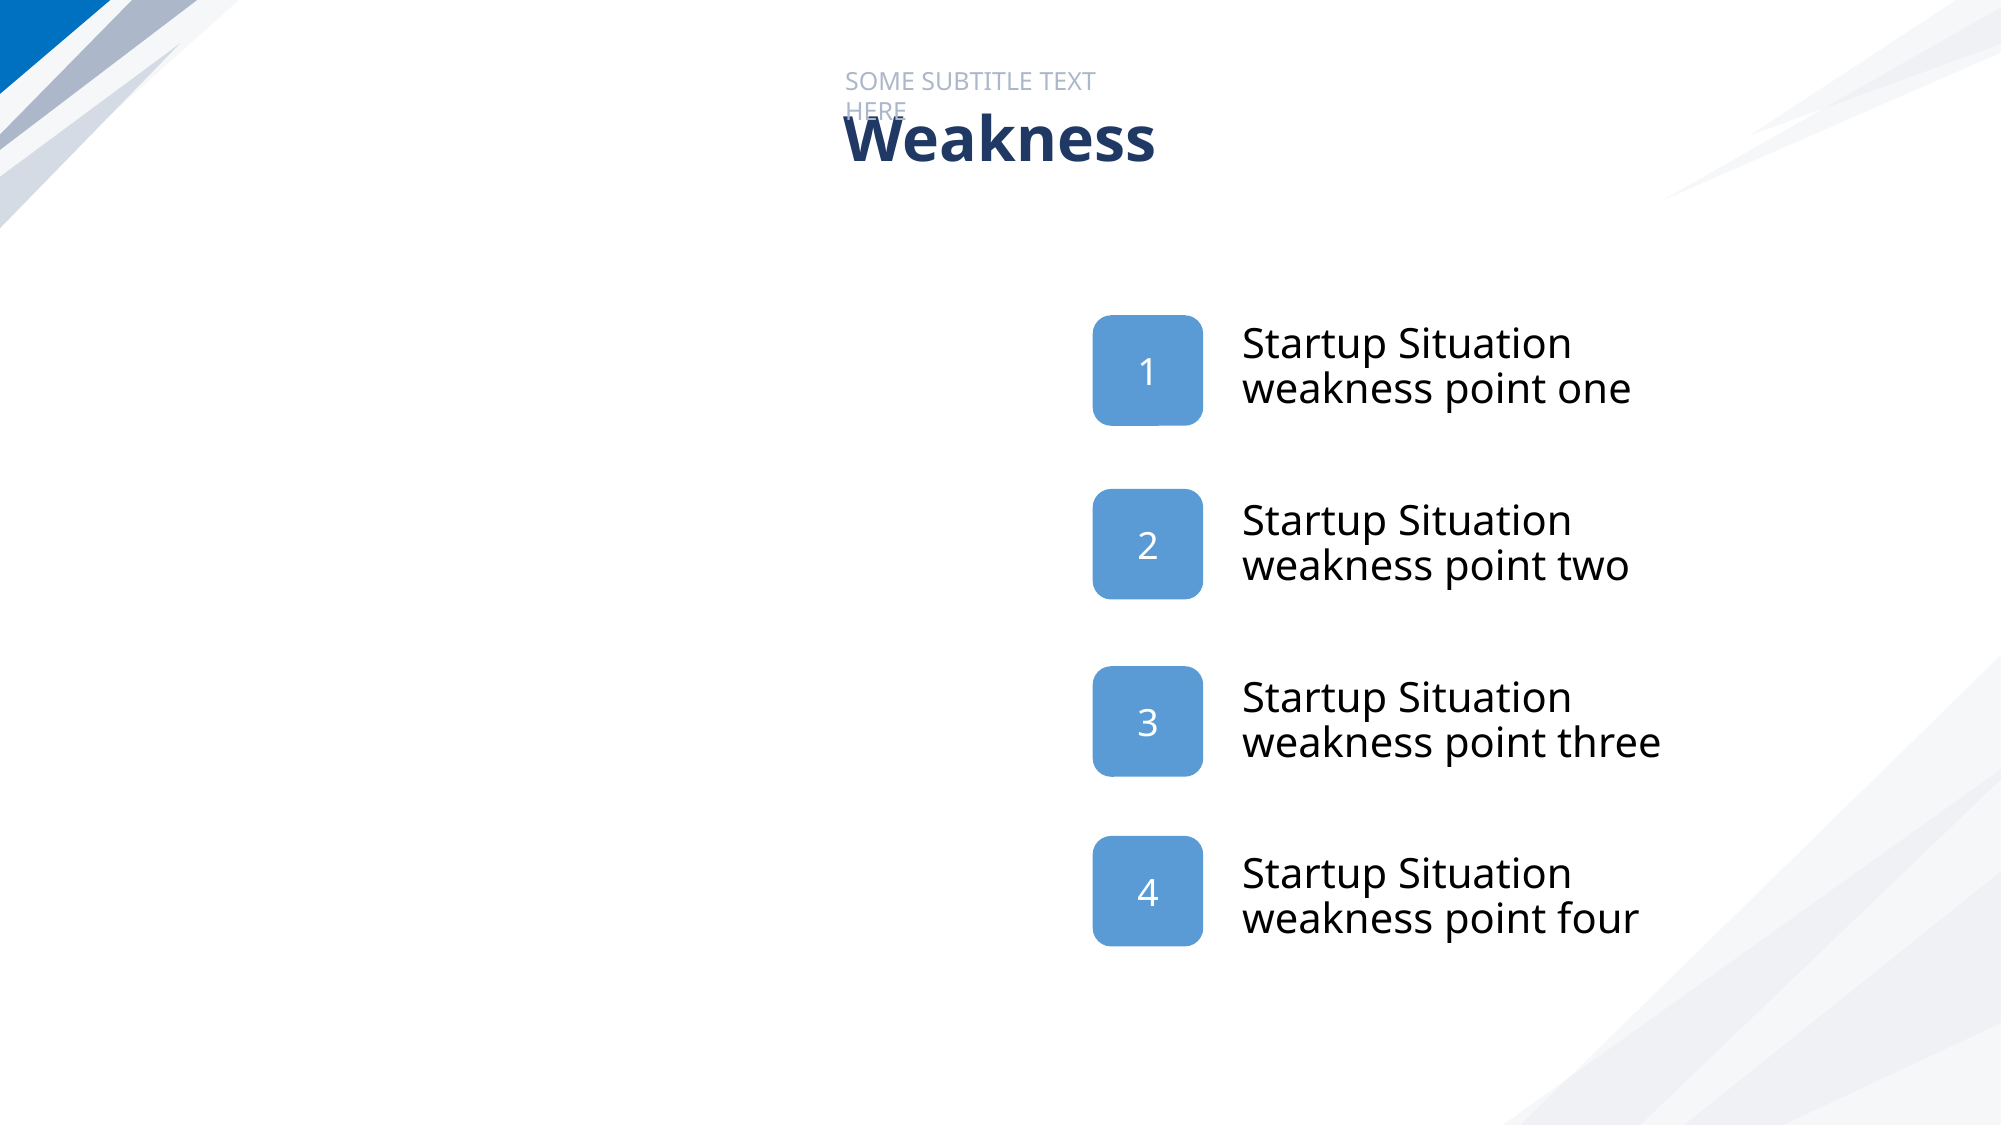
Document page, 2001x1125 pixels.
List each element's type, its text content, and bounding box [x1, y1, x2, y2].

text_box SOME SUBTITLE TEXT HERE [830, 57, 1170, 104]
text_box 2 [1092, 488, 1204, 600]
text_box 1 [1092, 315, 1204, 426]
text_box 3 [1092, 666, 1204, 777]
text_box 4 [1092, 835, 1204, 947]
title Weakness [137, 73, 1863, 210]
text_box Startup Situation weakness point one Startup Situation weakness point two Startup Situation weakness point three Startup Situation weakness point four [1226, 315, 1755, 981]
